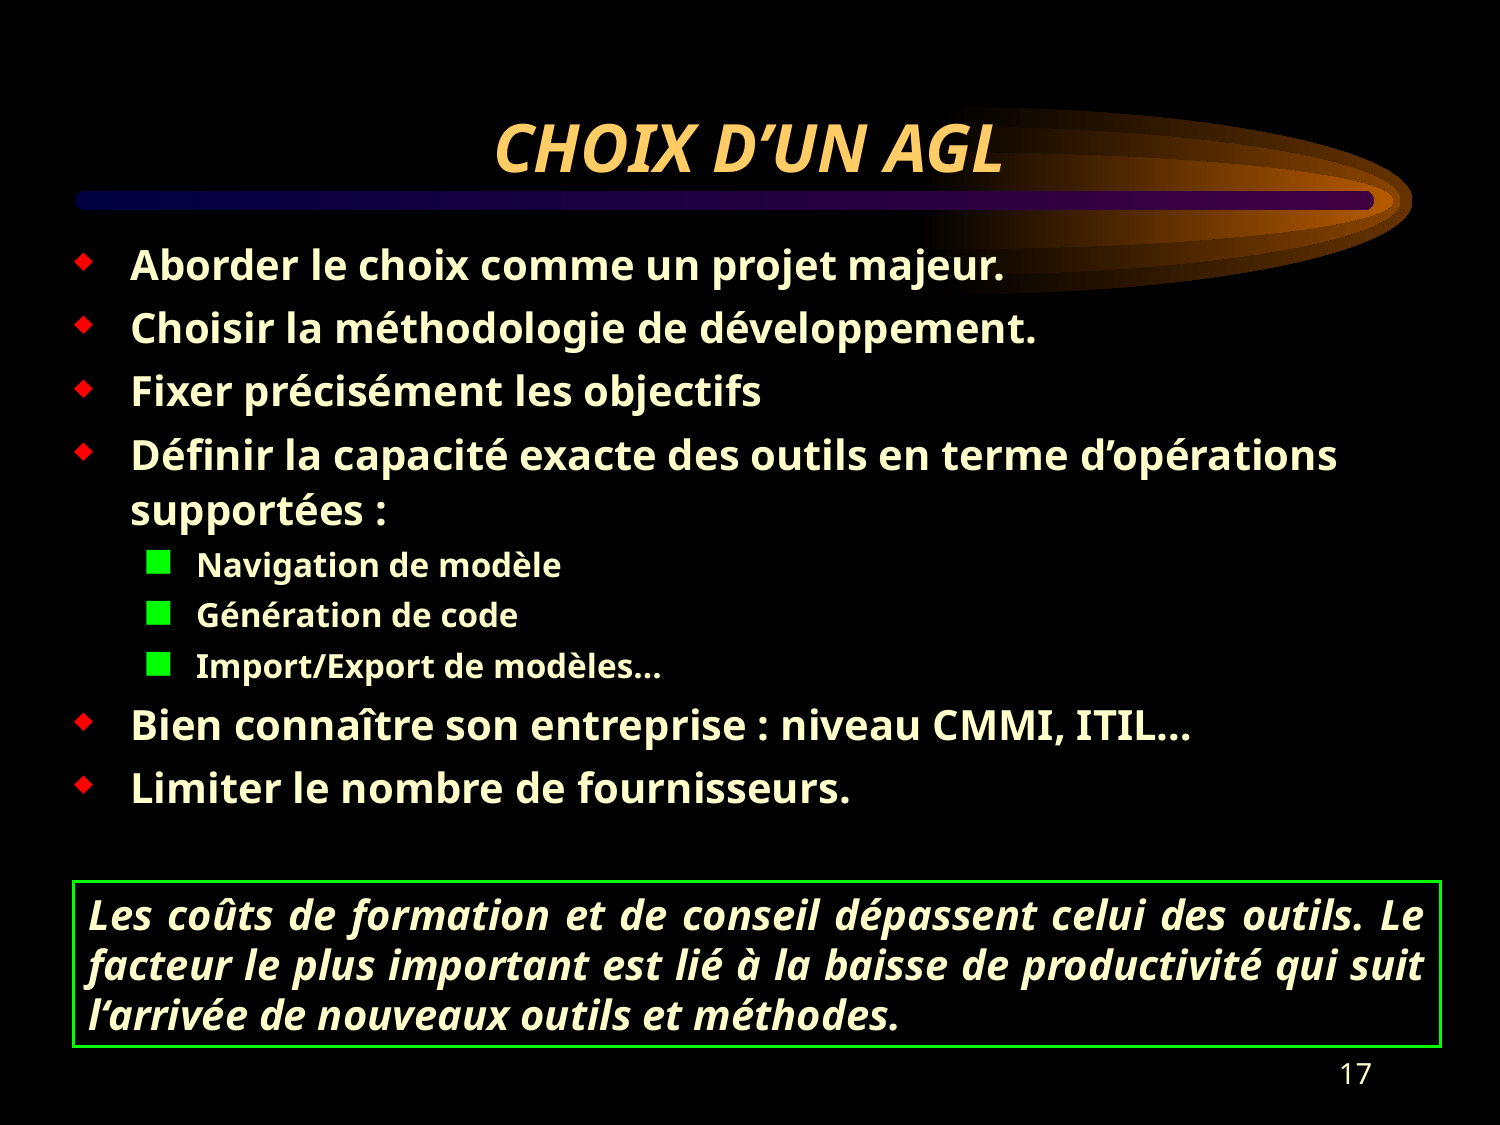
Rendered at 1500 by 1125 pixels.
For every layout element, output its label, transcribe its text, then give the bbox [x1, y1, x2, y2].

title CHOIX D’UN AGL [112, 73, 1388, 225]
text_box Les coûts de formation et de conseil dépassent celui des outils. Le facteur le plus important est lié à la baisse de productivité qui suit l‘arrivée de nouveaux outils et méthodes. [73, 881, 1441, 1047]
slide_number 17 [1074, 1047, 1388, 1113]
list Aborder le choix comme un projet majeur. Choisir la méthodologie de développement. Fixer précisément les objectifs Définir la capacité exacte des outils en terme d’opérations supportées : Navigation de modèle Génération de code Import/Export de modèles… Bien connaître son entreprise : niveau CMMI, ITIL… Limiter le nombre de fournisseurs. [58, 225, 1441, 900]
